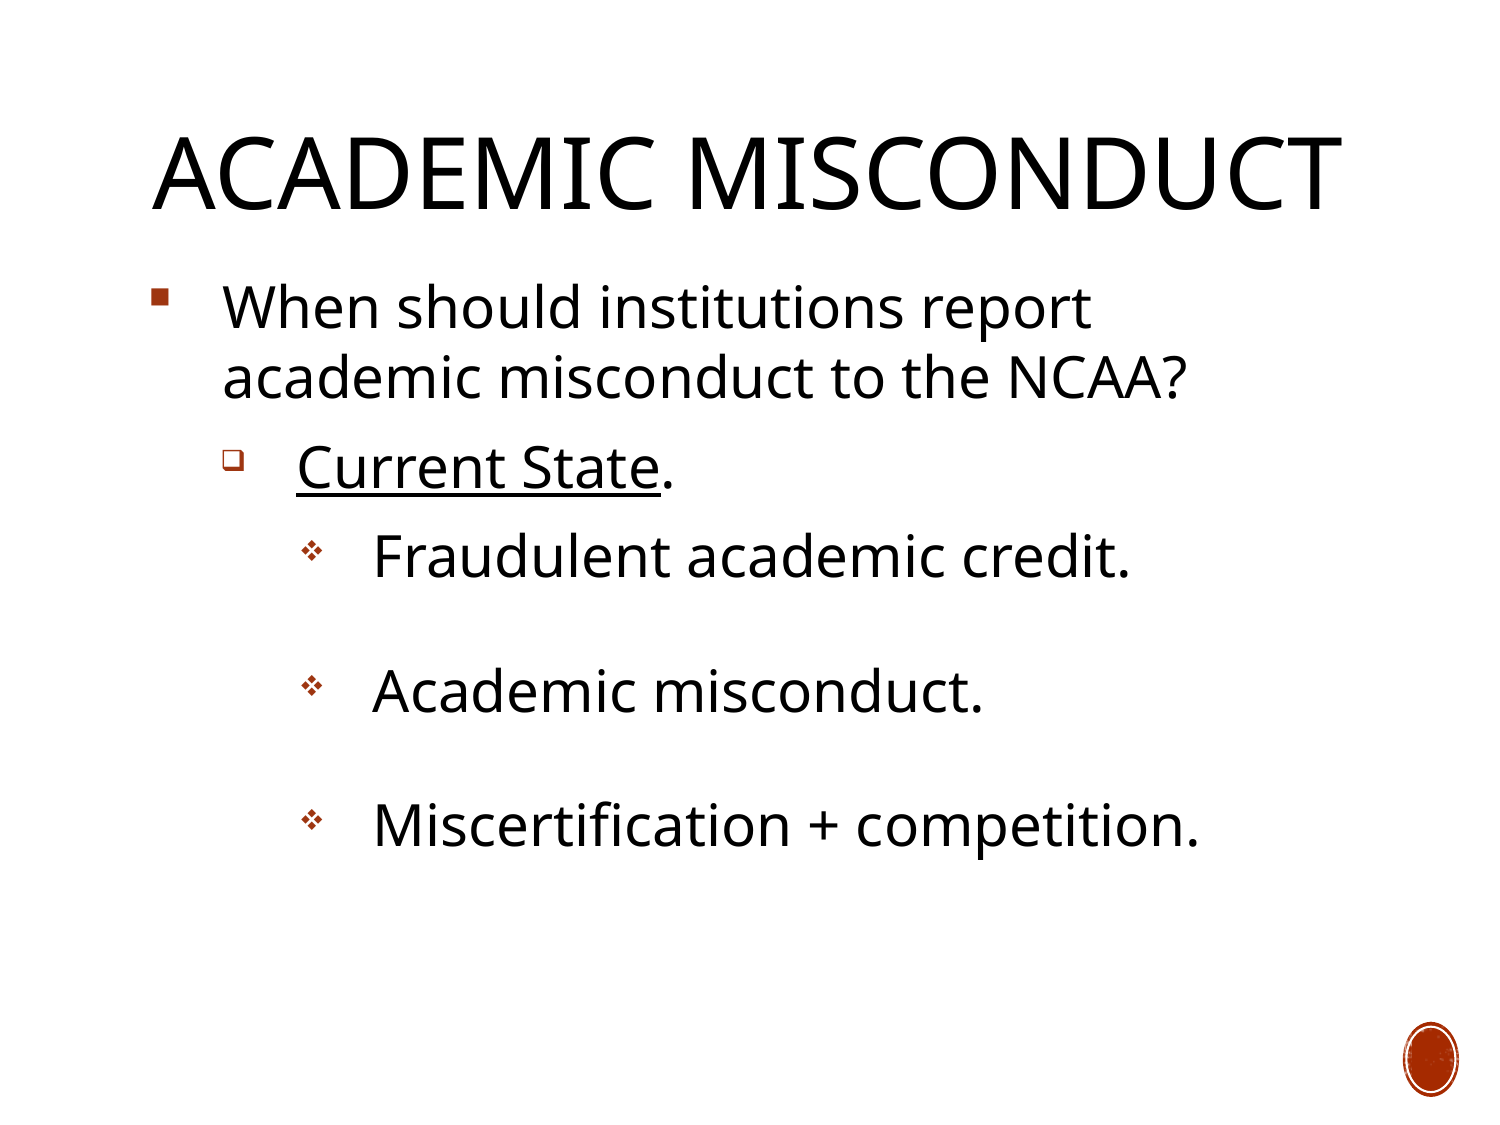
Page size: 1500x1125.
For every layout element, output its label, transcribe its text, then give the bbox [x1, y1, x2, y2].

list When should institutions report academic misconduct to the NCAA? Current State. Fraudulent academic credit. Academic misconduct. Miscertification + competition. [131, 262, 1370, 1013]
title Academic Misconduct [137, 37, 1375, 302]
